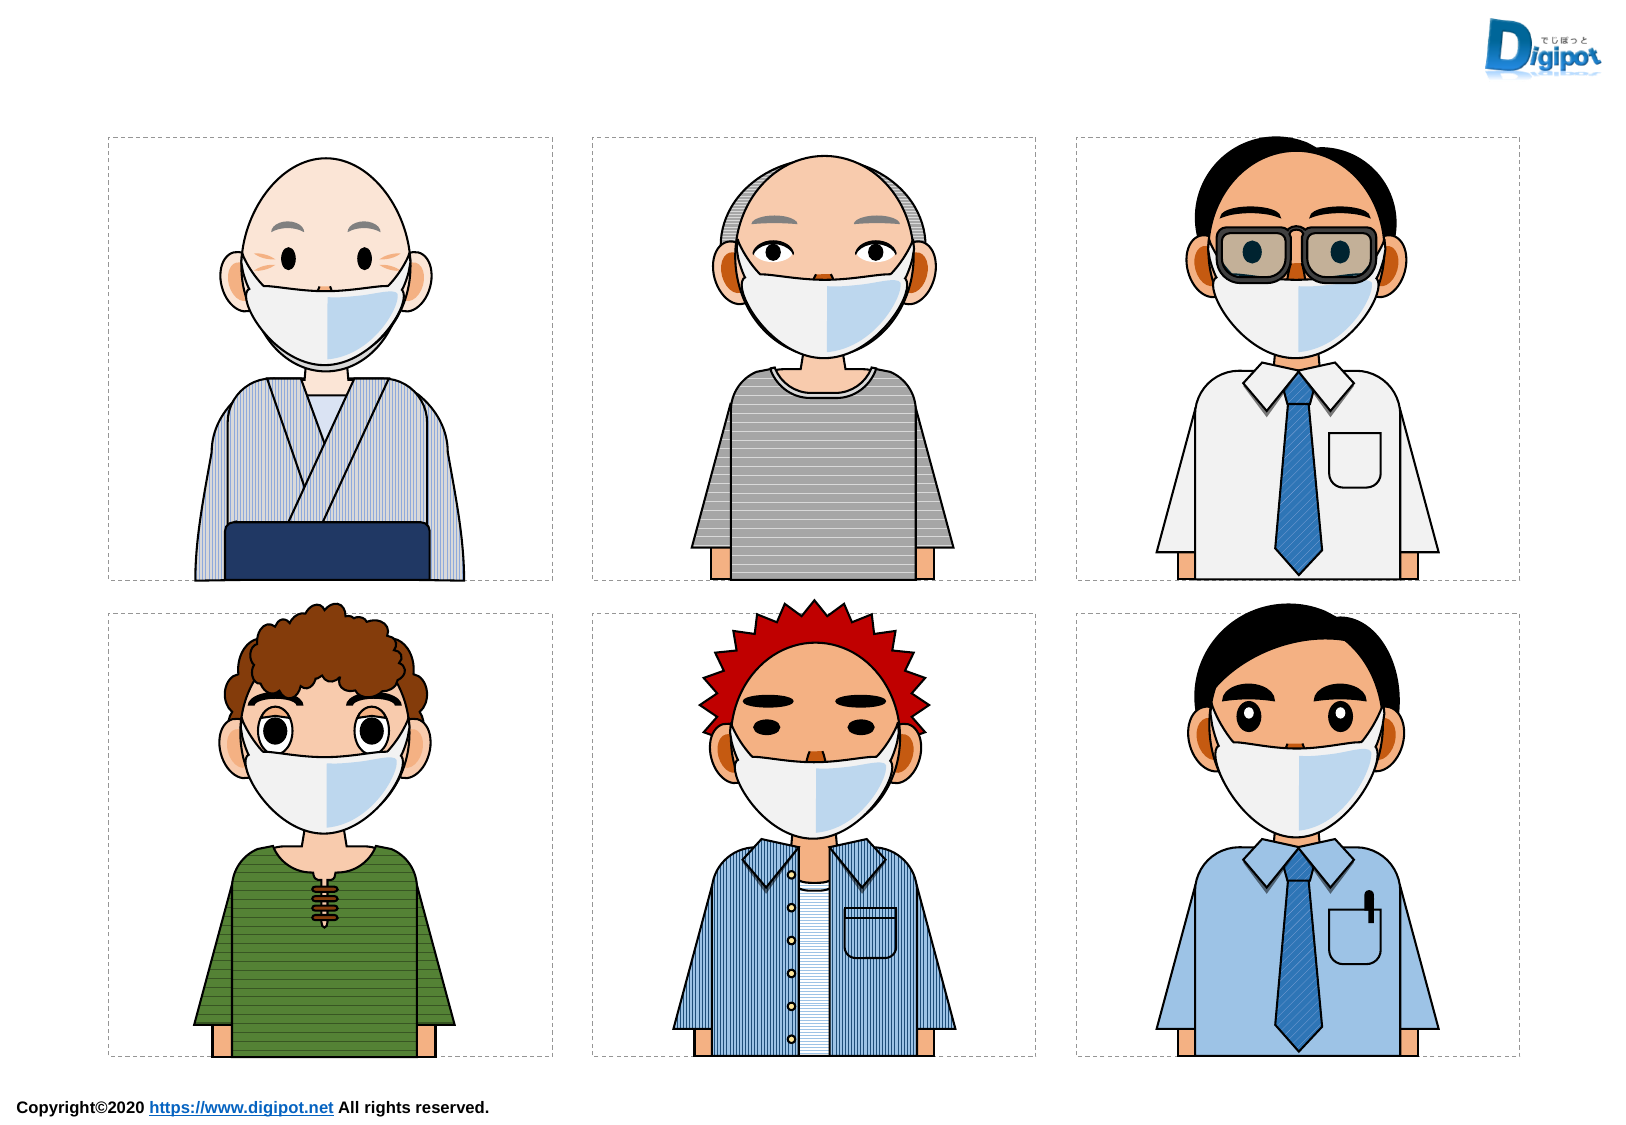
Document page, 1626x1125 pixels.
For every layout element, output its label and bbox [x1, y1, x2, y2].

text_box [195, 158, 465, 581]
picture [1485, 18, 1602, 82]
text_box [1156, 137, 1439, 580]
text_box [691, 155, 954, 580]
text_box [1156, 604, 1439, 1056]
text_box [673, 600, 956, 1056]
text_box [194, 603, 455, 1058]
